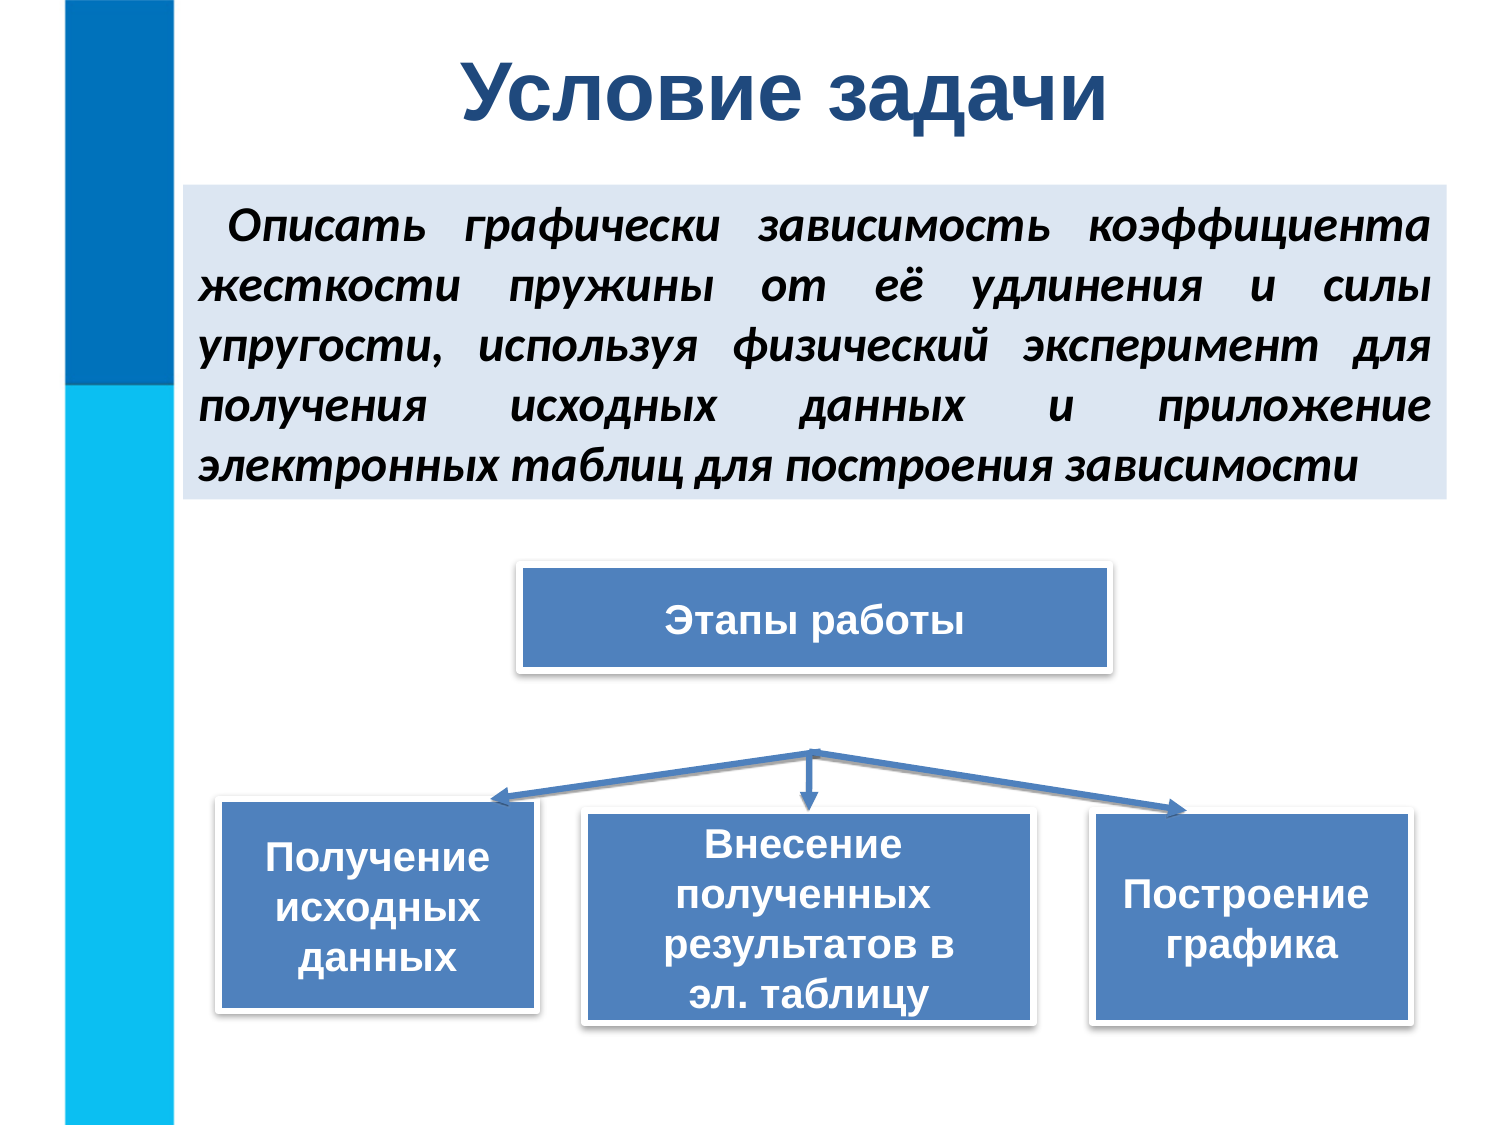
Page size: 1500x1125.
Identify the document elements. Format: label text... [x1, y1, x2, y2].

text_box Этапы работы [516, 561, 1113, 674]
text_box Построение графика [1089, 807, 1414, 1026]
picture [0, 0, 1500, 1125]
text_box Внесение полученных результатов в эл. таблицу [581, 807, 1037, 1026]
text_box Получение исходных данных [215, 796, 540, 1014]
text_box [802, 751, 816, 811]
text_box [490, 753, 809, 804]
text_box Описать графически зависимость коэффициента жесткости пружины от её удлинения и силы упругости, используя физический эксперимент для получения исходных данных и приложение электронных таблиц для построения зависимости [183, 184, 1447, 500]
title Условие задачи [159, 30, 1412, 162]
text_box [810, 751, 1187, 815]
